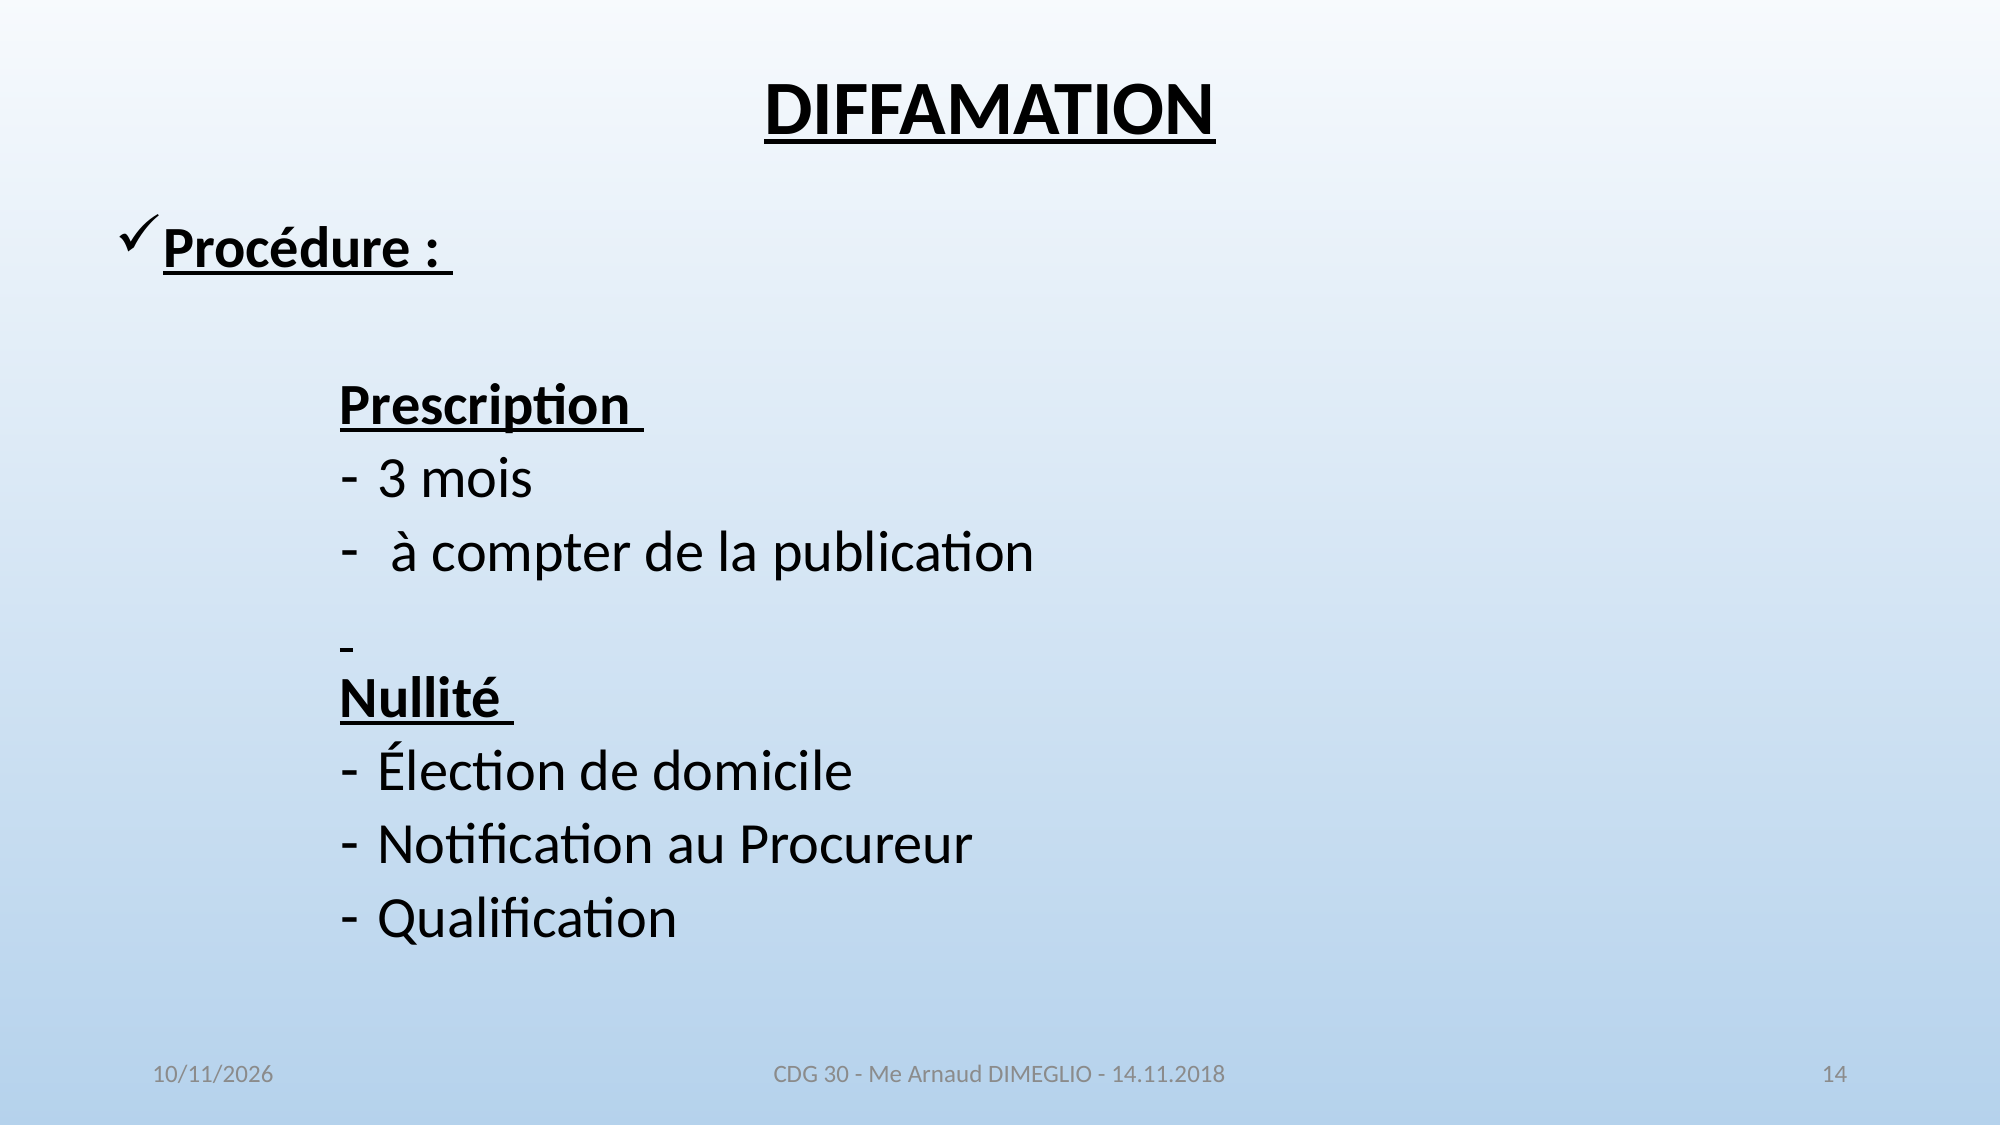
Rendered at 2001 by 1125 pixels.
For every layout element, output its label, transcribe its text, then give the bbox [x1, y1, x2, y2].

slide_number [137, 1042, 588, 1103]
slide_number 14 [1412, 1042, 1863, 1103]
list Procédure : Prescription 3 mois à compter de la publication Nullité Élection de domicile Notification au Procureur Qualification [99, 210, 1825, 1066]
title DIFFAMATION [137, 59, 1863, 252]
footer CDG 30 - Me Arnaud DIMEGLIO - 14.11.2018 [662, 1042, 1338, 1103]
